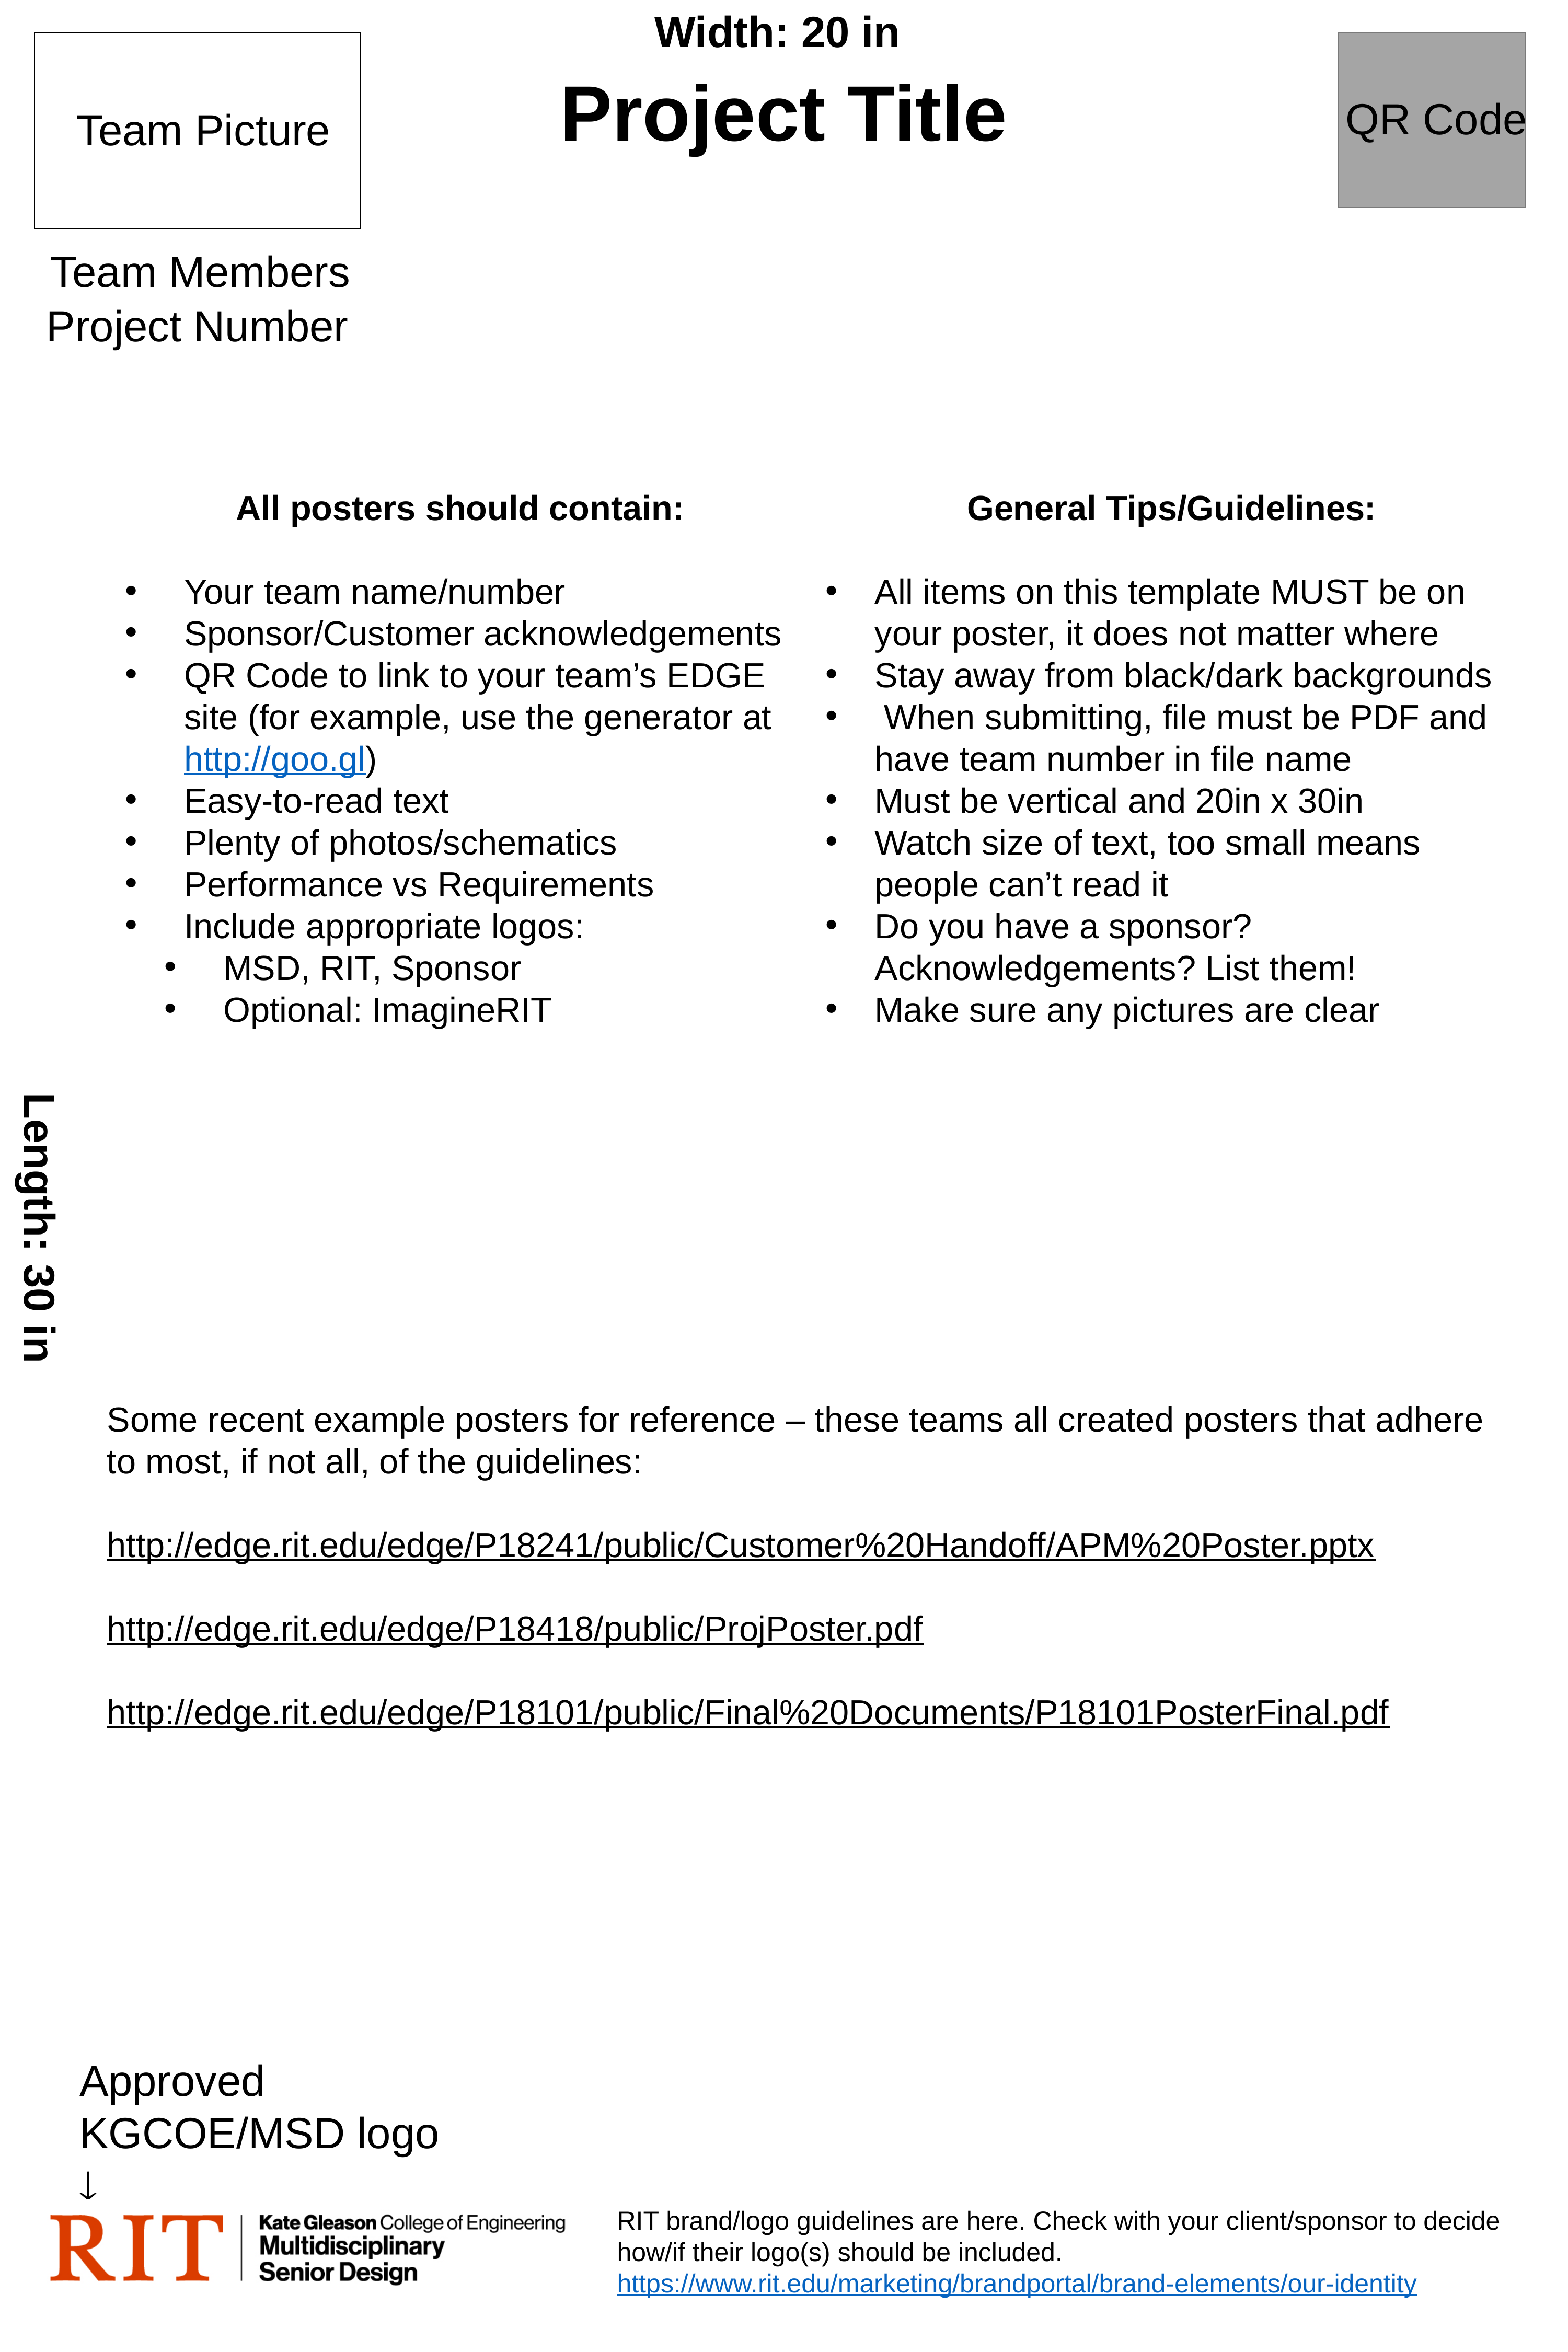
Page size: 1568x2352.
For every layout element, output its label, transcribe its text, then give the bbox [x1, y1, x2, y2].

text_box RIT brand/logo guidelines are here. Check with your client/sponsor to decide how/if their logo(s) should be included. https://www.rit.edu/marketing/brandportal/brand-elements/our-identity [609, 2199, 1526, 2302]
text_box All posters should contain: Your team name/number Sponsor/Customer acknowledgements QR Code to link to your team’s EDGE site (for example, use the generator at http://goo.gl) Easy-to-read text Plenty of photos/schematics Performance vs Requirements Include appropriate logos: MSD, RIT, Sponsor Optional: ImagineRIT [118, 481, 804, 1033]
text_box General Tips/Guidelines: All items on this template MUST be on your poster, it does not matter where Stay away from black/dark backgrounds When submitting, file must be PDF and have team number in file name Must be vertical and 20in x 30in Watch size of text, too small means people can’t read it Do you have a sponsor? Acknowledgements? List them! Make sure any pictures are clear [817, 481, 1526, 1033]
title Project Title [118, 13, 1450, 162]
text_box Team Members [43, 239, 381, 300]
text_box QR Code [1338, 87, 1539, 147]
picture [42, 2199, 582, 2297]
text_box Project Number [27, 294, 368, 354]
text_box [34, 32, 361, 229]
text_box Width: 20 in [647, 0, 921, 60]
text_box Length: 30 in [11, 1085, 72, 1393]
text_box Some recent example posters for reference – these teams all created posters that adhere to most, if not all, of the guidelines: http://edge.rit.edu/edge/P18241/public/Customer%20Handoff/APM%20Poster.pptx http://edge.rit.edu/edge/P18418/public/ProjPoster.pdf http://edge.rit.edu/edge/P18101/public/Final%20Documents/P18101PosterFinal.pdf [99, 1393, 1508, 1735]
text_box [1338, 32, 1526, 208]
text_box Approved KGCOE/MSD logo  [72, 2048, 471, 2199]
text_box Team Picture [68, 98, 355, 158]
